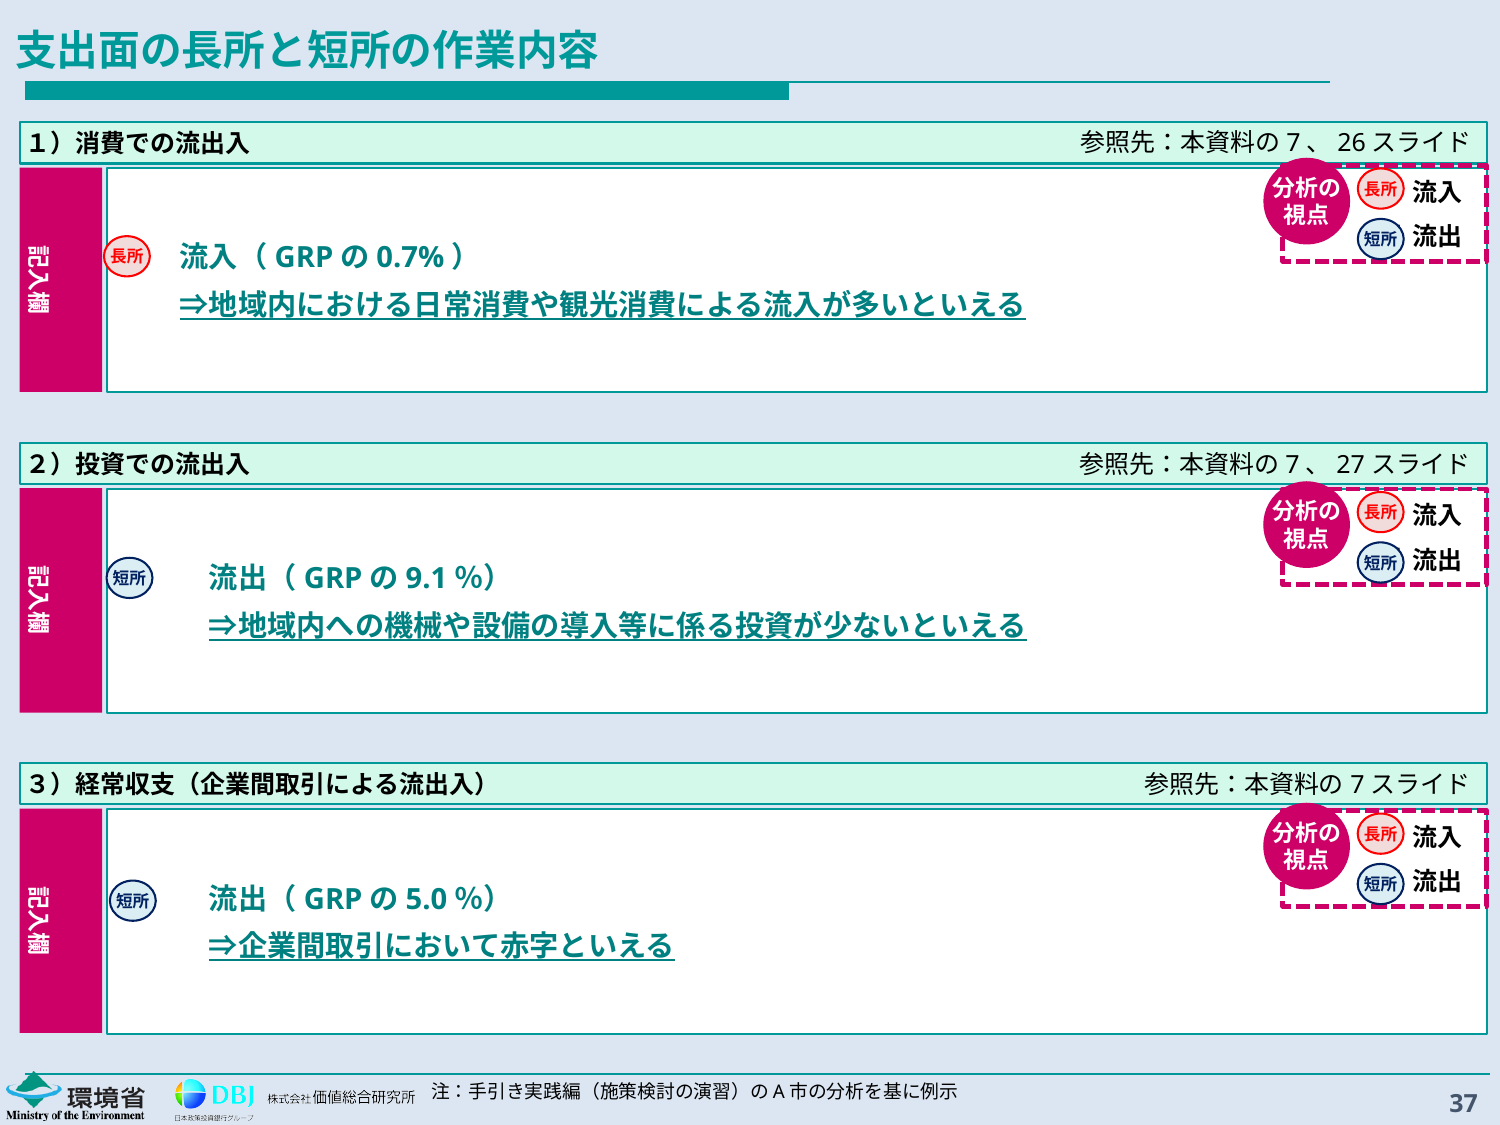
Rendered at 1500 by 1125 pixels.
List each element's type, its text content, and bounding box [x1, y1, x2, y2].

text_box 短所 [106, 557, 153, 598]
text_box 記入欄 [19, 488, 103, 713]
text_box １）消費での流出入 [19, 122, 1412, 164]
text_box 記入欄 [19, 167, 103, 392]
text_box 記入欄 [19, 808, 103, 1033]
slide_number 37 [1431, 1080, 1497, 1122]
text_box 参照先：本資料の7、27スライド [1411, 442, 1486, 480]
picture [2, 1071, 148, 1125]
title 支出面の長所と短所の作業内容 [0, 0, 1500, 82]
text_box 参照先：本資料の7、26スライド [1412, 120, 1487, 157]
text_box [1262, 802, 1487, 907]
text_box 流出（GRPの9.1％） ⇒地域内への機械や設備の導入等に係る投資が少ないといえる [106, 488, 1487, 714]
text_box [1263, 157, 1487, 262]
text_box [1262, 480, 1487, 585]
text_box 参照先：本資料の7スライド [1411, 762, 1486, 802]
text_box 流出（GRPの5.0％） ⇒企業間取引において赤字といえる [106, 809, 1487, 1034]
text_box 流入（GRPの0.7%） ⇒地域内における日常消費や観光消費による流入が多いといえる [106, 167, 1487, 393]
text_box ３）経常収支（企業間取引による流出入） [19, 763, 1411, 805]
text_box 短所 [109, 880, 156, 921]
text_box 長所 [103, 236, 150, 277]
text_box ２）投資での流出入 [19, 443, 1411, 485]
picture [171, 1075, 419, 1125]
text_box 注：手引き実践編（施策検討の演習）のA市の分析を基に例示 [430, 1075, 841, 1107]
